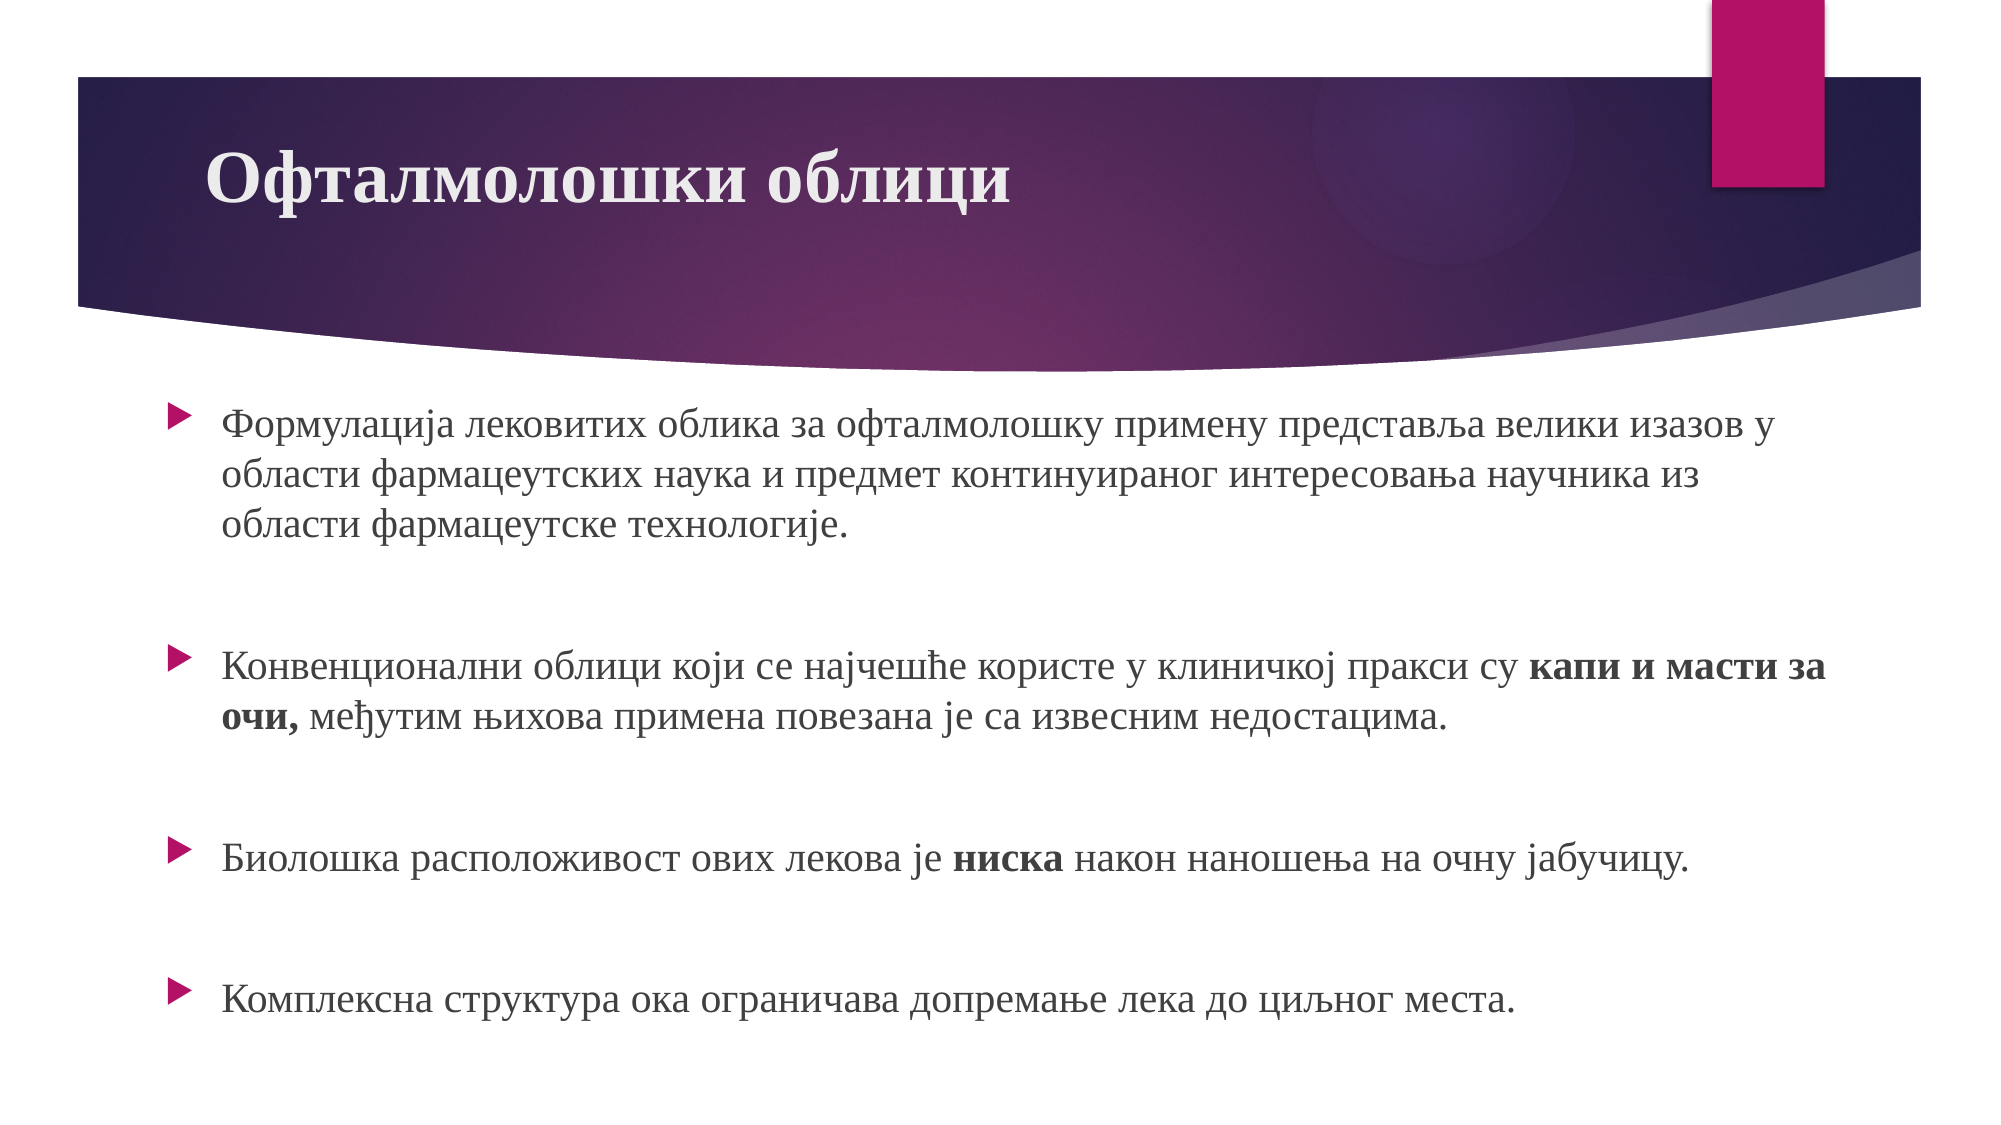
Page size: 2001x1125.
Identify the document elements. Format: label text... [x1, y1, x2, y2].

title Офталмолошки облици [189, 159, 1627, 276]
list Формулација лековитих облика за офталмолошку примену представља велики изазов у области фармацеутских наука и предмет континуираног интересовања научника из области фармацеутске технологије. Конвенционални облици који се најчешће користе у клиничкој пракси су капи и масти за очи, међутим њихова примена повезана је са извесним недостацима. Биолошка расположивост ових лекова је ниска након наношења на очну јабучицу. Комплексна структура ока ограничава допремање лека до циљног места. [149, 388, 1850, 950]
